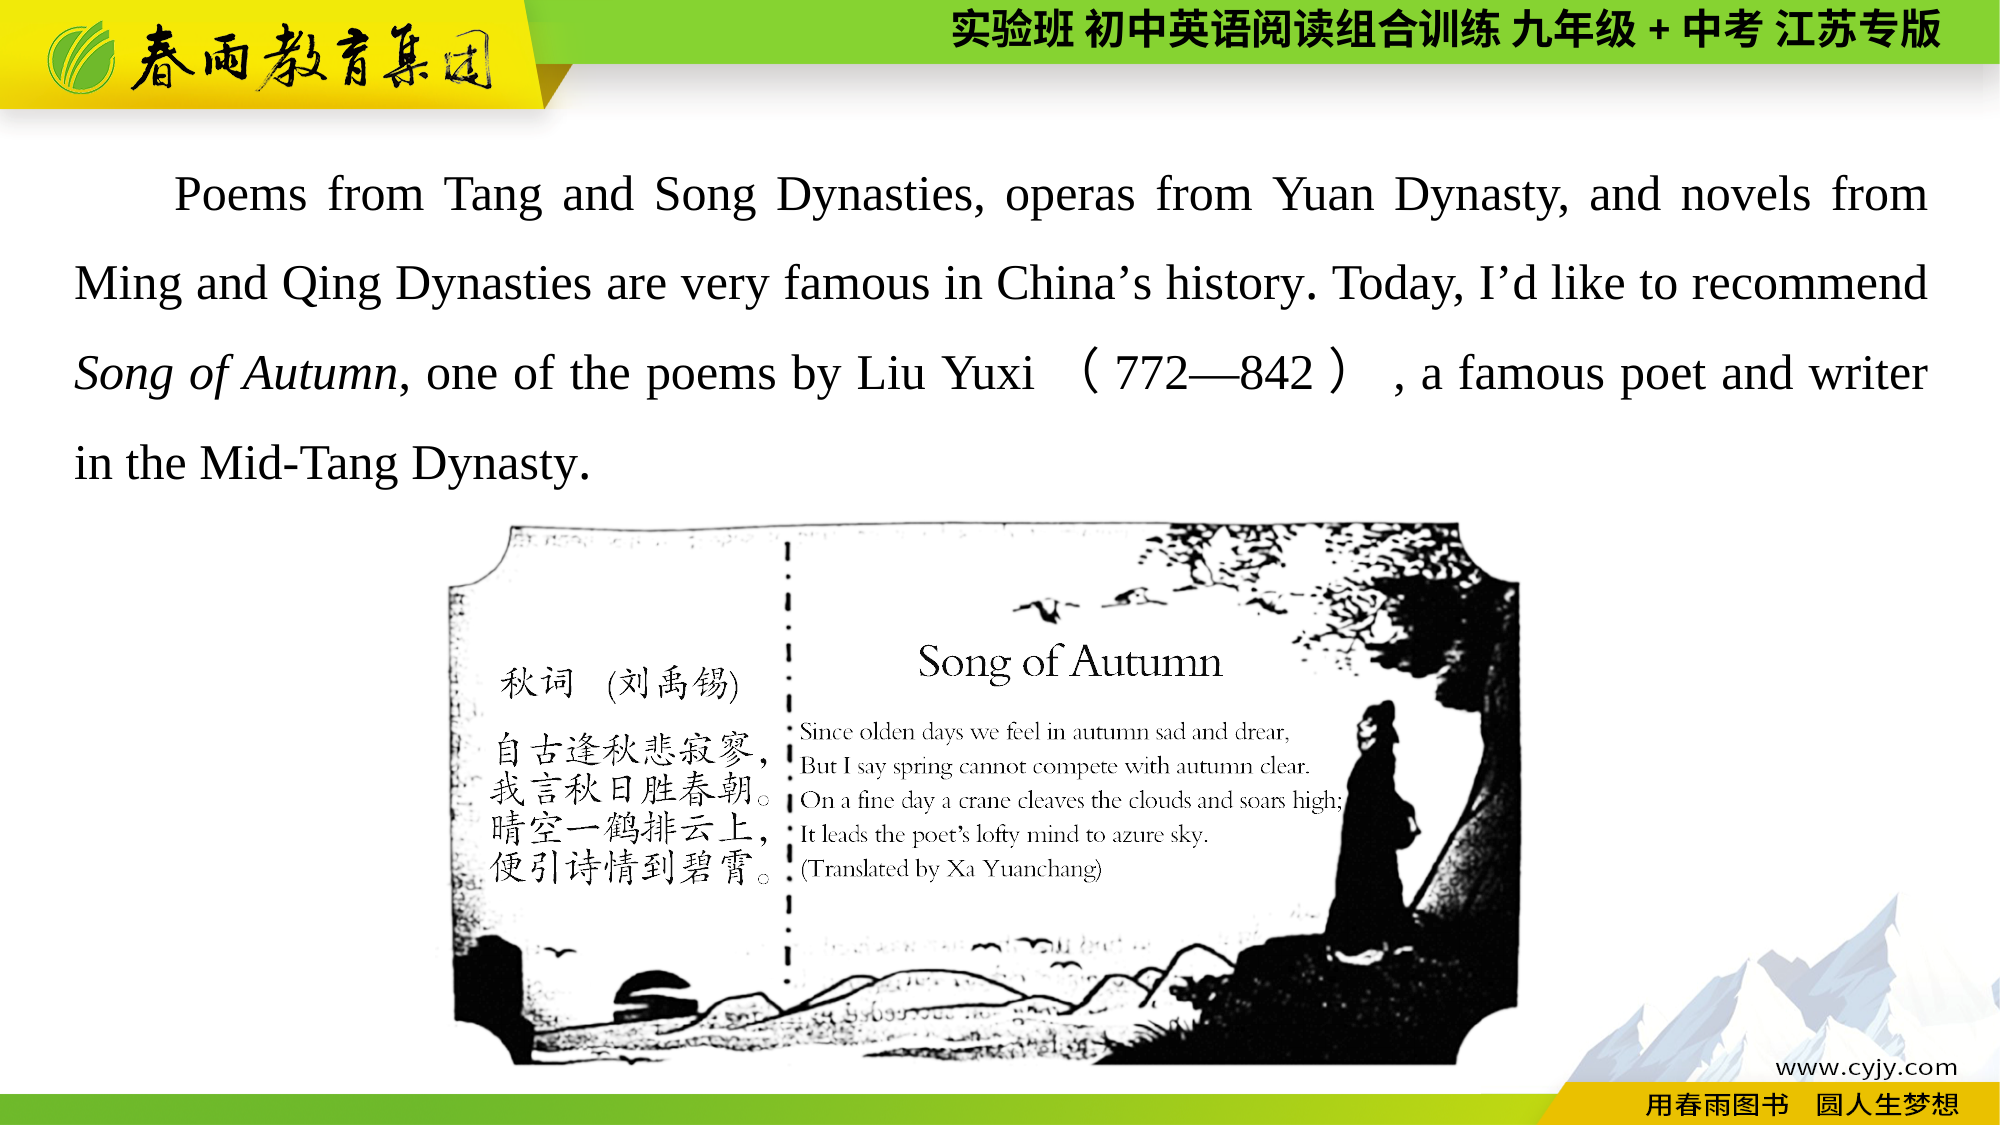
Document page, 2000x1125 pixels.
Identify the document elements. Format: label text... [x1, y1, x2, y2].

list Poems from Tang and Song Dynasties, operas from Yuan Dynasty, and novels from Ming and Qing Dynasties are very famous in China’s history. Today, I’d like to recommend Song of Autumn, one of the poems by Liu Yuxi（772—842）, a famous poet and writer in the Mid-Tang Dynasty. [59, 122, 1944, 490]
picture [0, 0, 2000, 1125]
